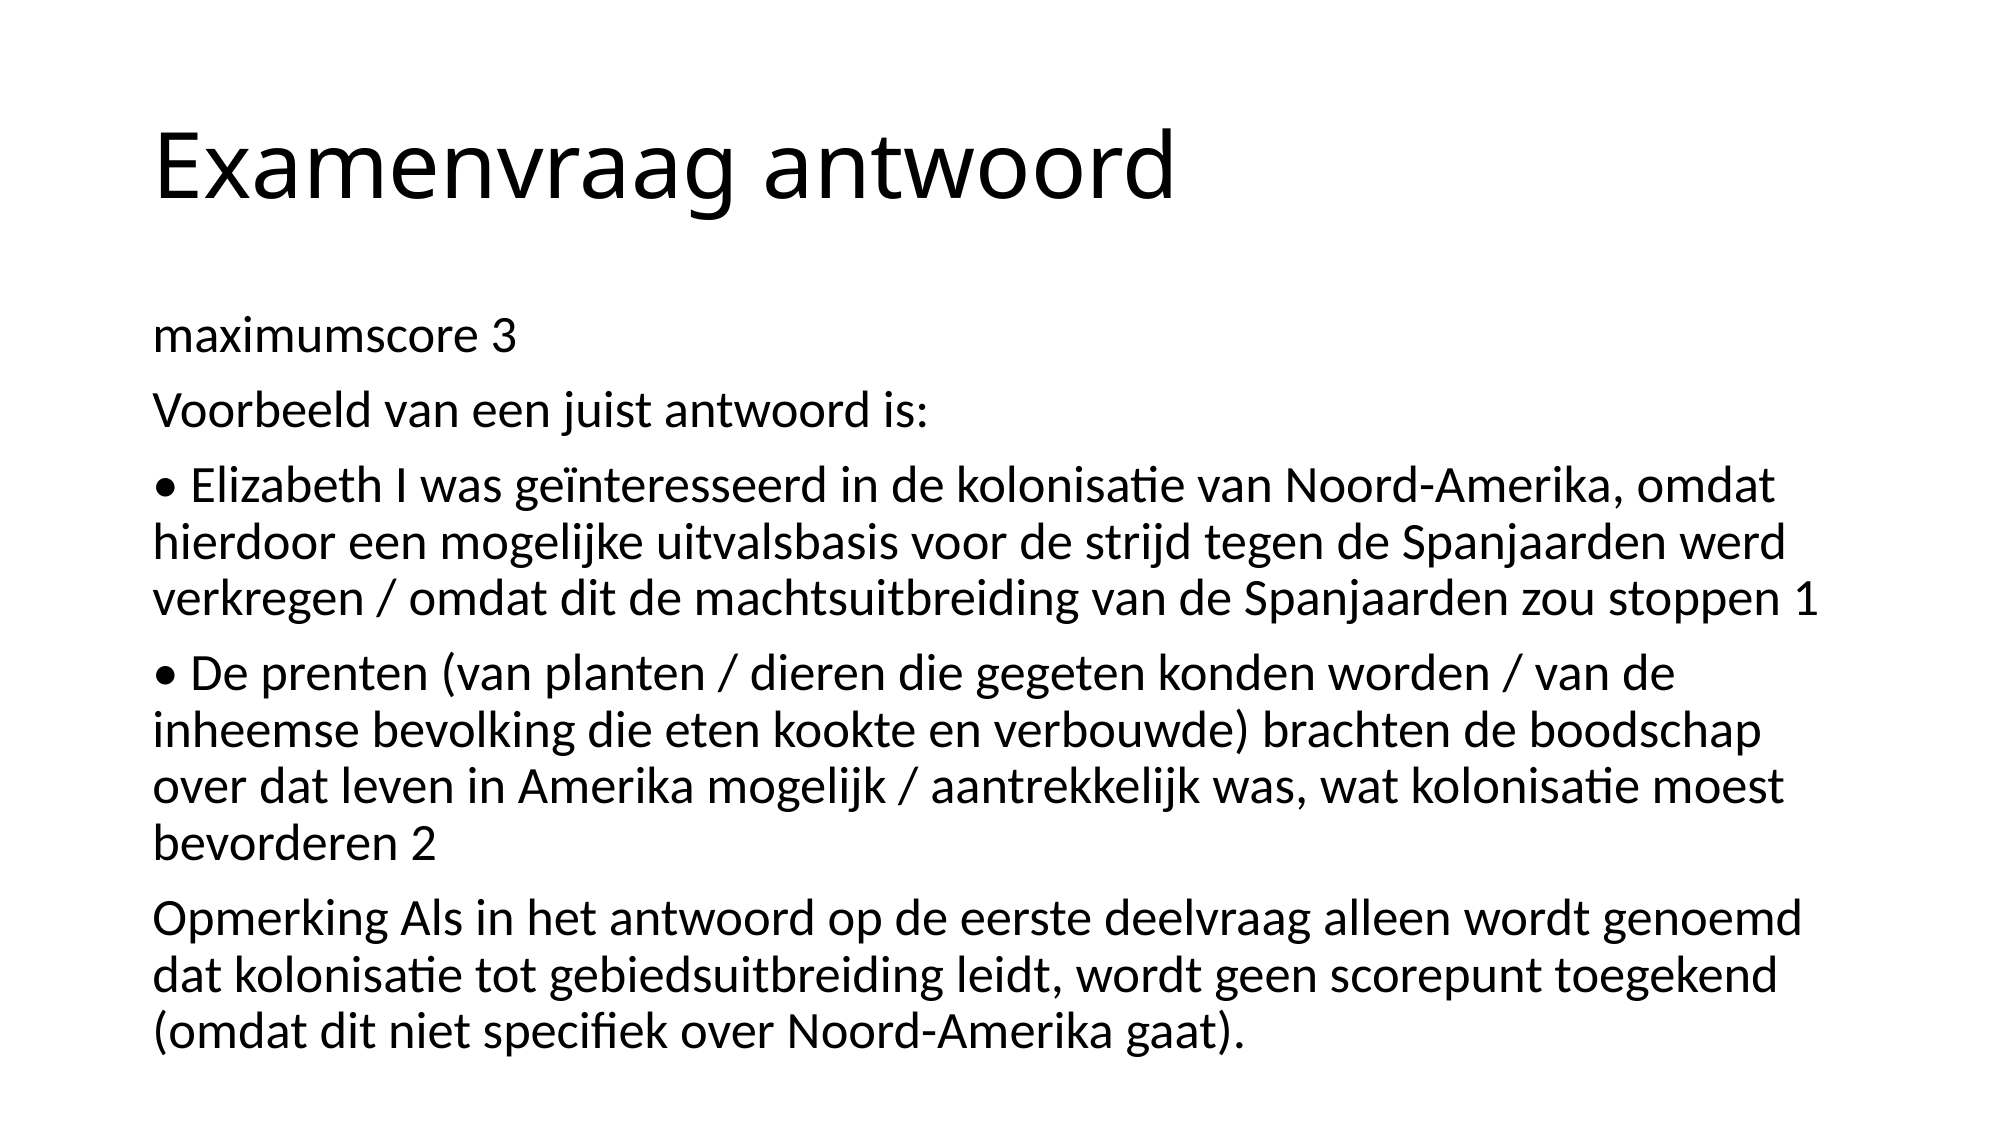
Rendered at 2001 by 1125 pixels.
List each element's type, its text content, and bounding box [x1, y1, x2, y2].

title Examenvraag antwoord [137, 59, 1863, 278]
list maximumscore 3 Voorbeeld van een juist antwoord is: • Elizabeth I was geïnteresseerd in de kolonisatie van Noord-Amerika, omdat hierdoor een mogelijke uitvalsbasis voor de strijd tegen de Spanjaarden werd verkregen / omdat dit de machtsuitbreiding van de Spanjaarden zou stoppen 1 • De prenten (van planten / dieren die gegeten konden worden / van de inheemse bevolking die eten kookte en verbouwde) brachten de boodschap over dat leven in Amerika mogelijk / aantrekkelijk was, wat kolonisatie moest bevorderen 2 Opmerking Als in het antwoord op de eerste deelvraag alleen wordt genoemd dat kolonisatie tot gebiedsuitbreiding leidt, wordt geen scorepunt toegekend (omdat dit niet specifiek over Noord-Amerika gaat). [137, 299, 1863, 1083]
